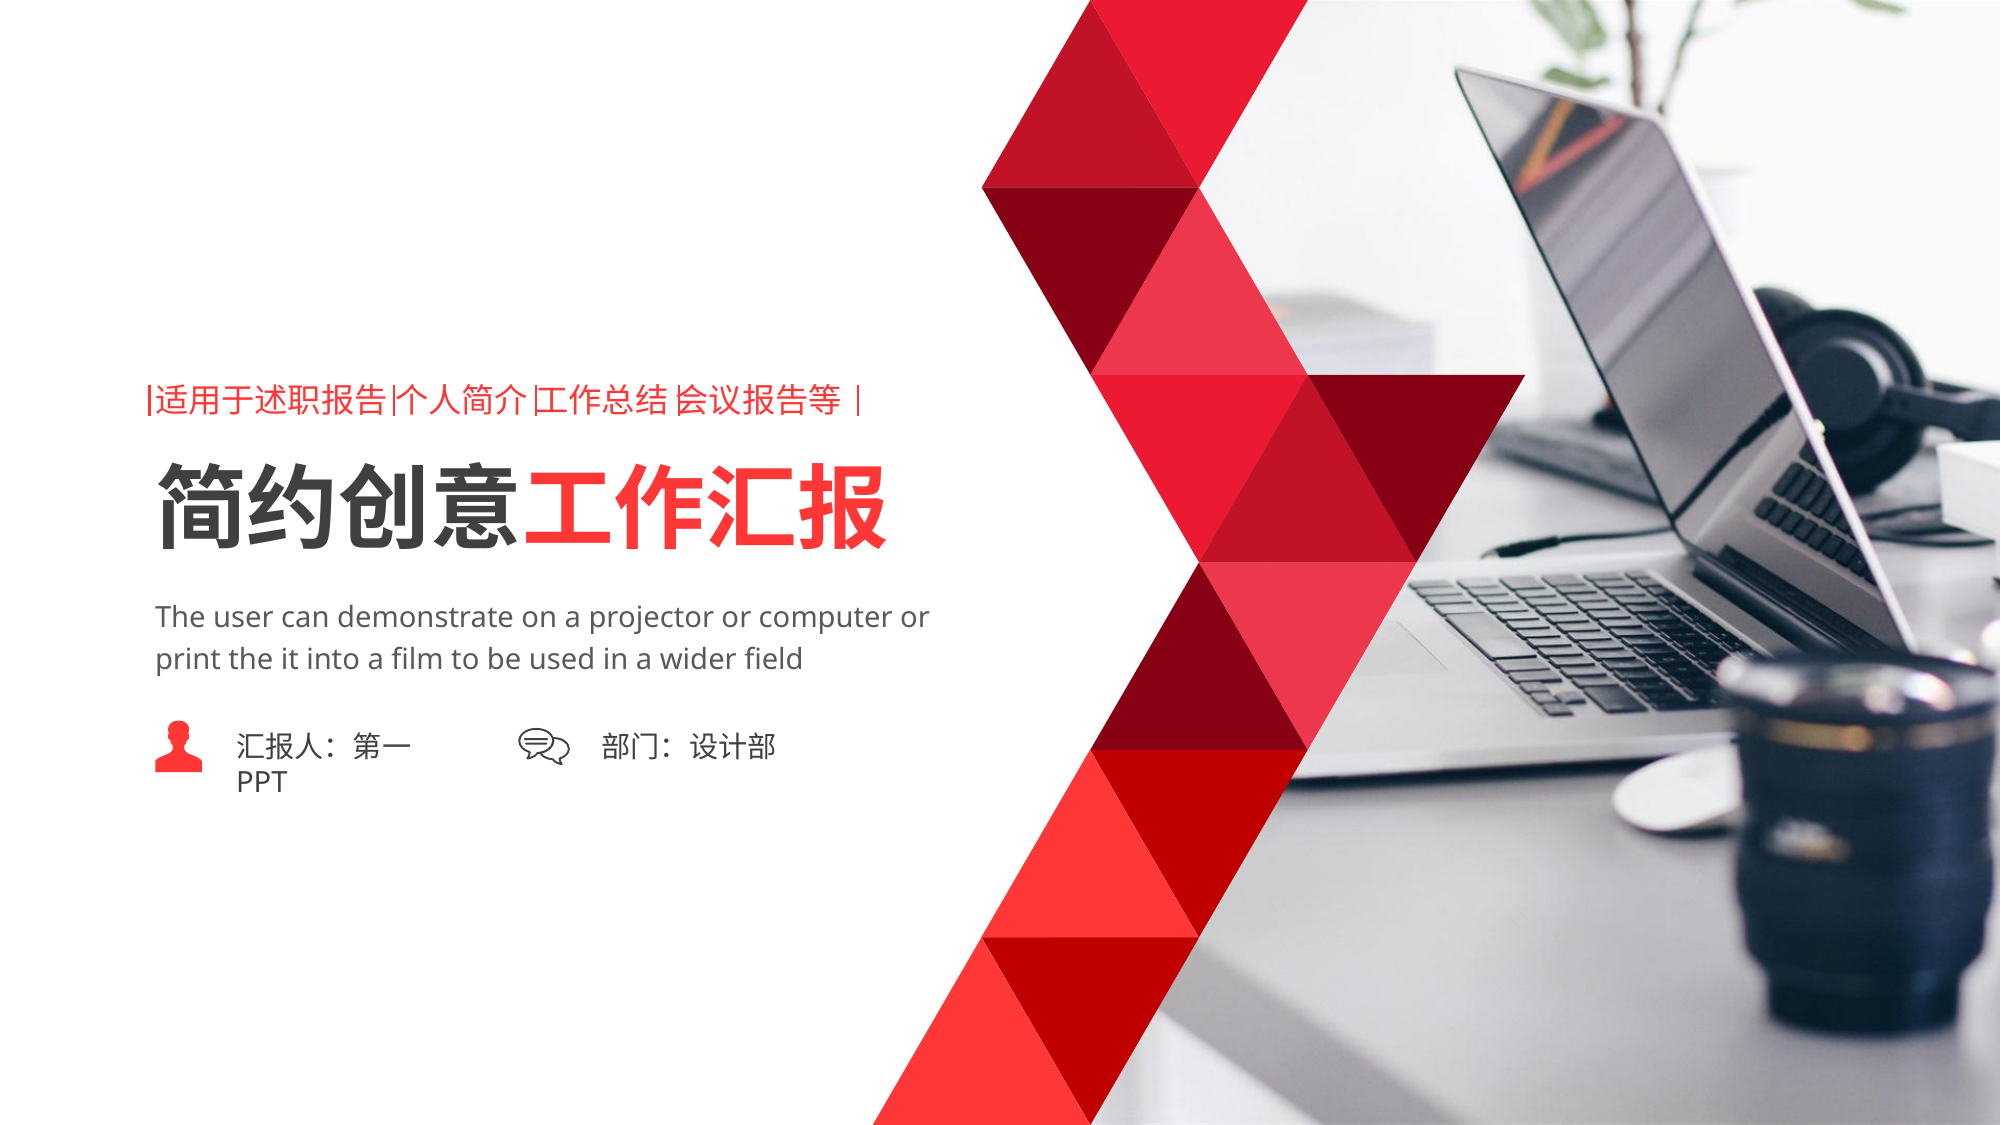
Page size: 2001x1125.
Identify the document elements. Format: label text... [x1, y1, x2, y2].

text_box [140, 372, 996, 428]
text_box [154, 719, 203, 774]
text_box 简约创意工作汇报 [140, 442, 877, 568]
text_box [517, 726, 571, 767]
picture [877, 0, 2000, 1125]
text_box [871, 1115, 877, 1125]
text_box The user can demonstrate on a projector or computer or print the it into a film to be used in a wider field [140, 583, 877, 683]
text_box 汇报人：第一PPT [221, 721, 483, 806]
text_box 部门：设计部 [586, 721, 848, 771]
